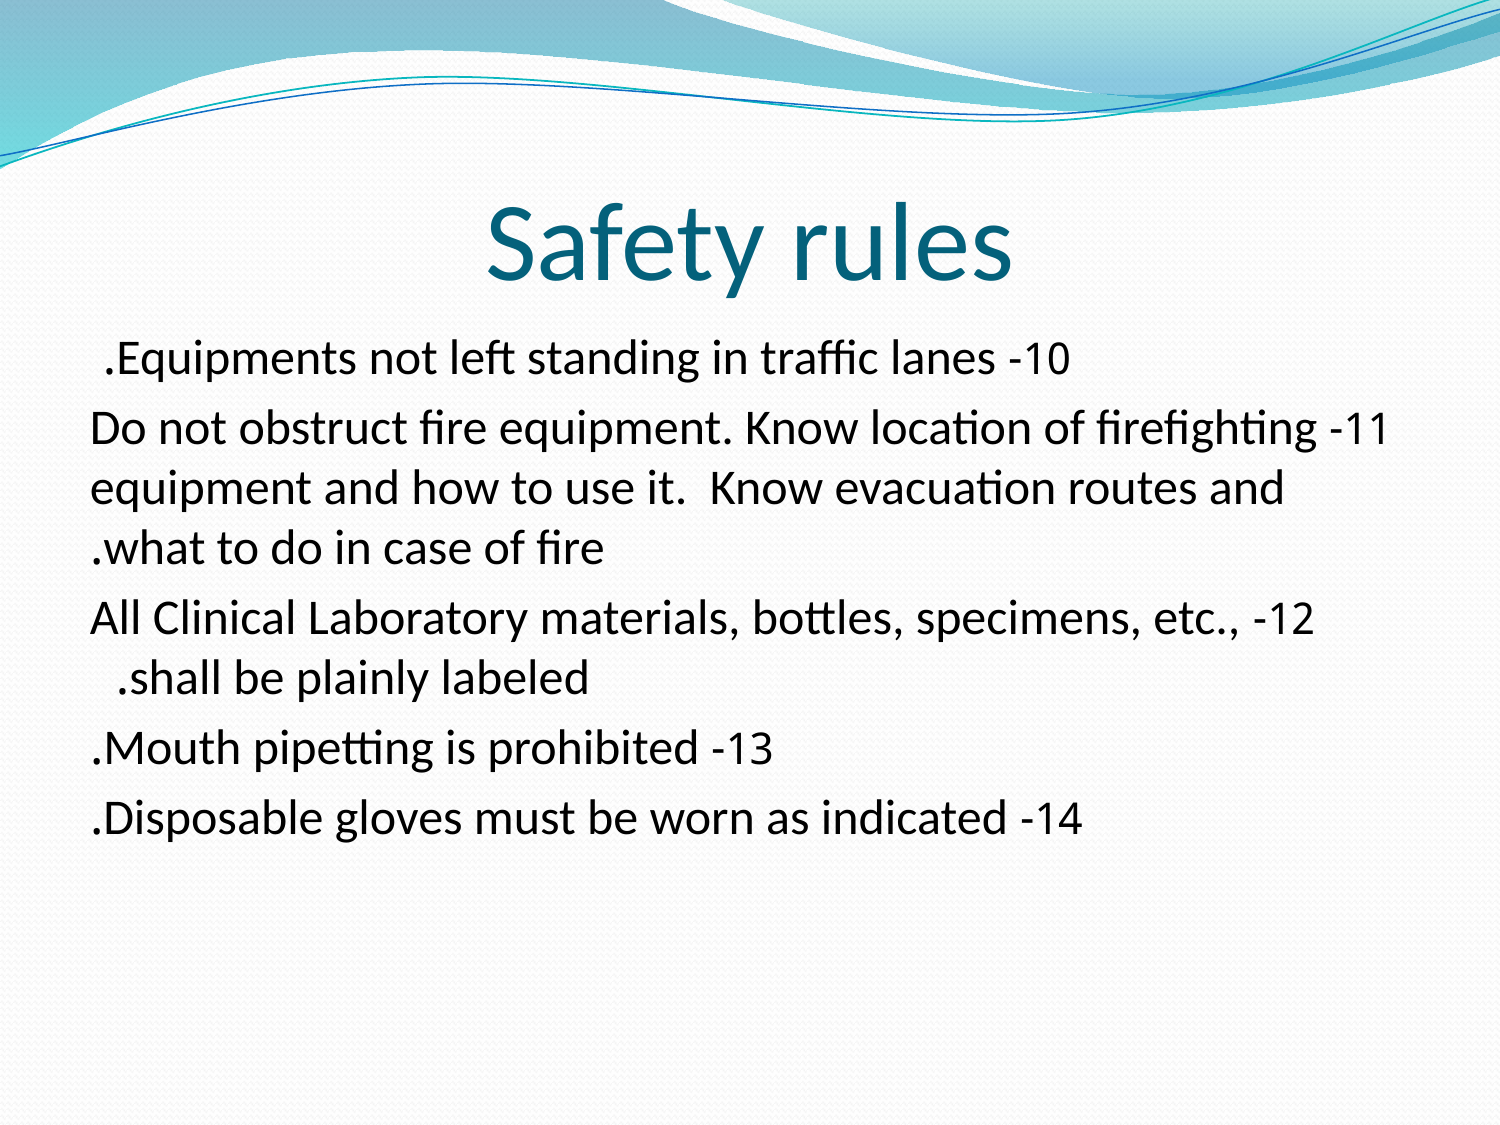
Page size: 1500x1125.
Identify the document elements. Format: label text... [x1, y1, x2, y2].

title Safety rules [75, 115, 1425, 303]
list 10- Equipments not left standing in traffic lanes. 11- Do not obstruct fire equipment. Know location of firefighting equipment and how to use it. Know evacuation routes and what to do in case of fire. 12- All Clinical Laboratory materials, bottles, specimens, etc., shall be plainly labeled. 13- Mouth pipetting is prohibited. 14- Disposable gloves must be worn as indicated. [75, 317, 1425, 1038]
